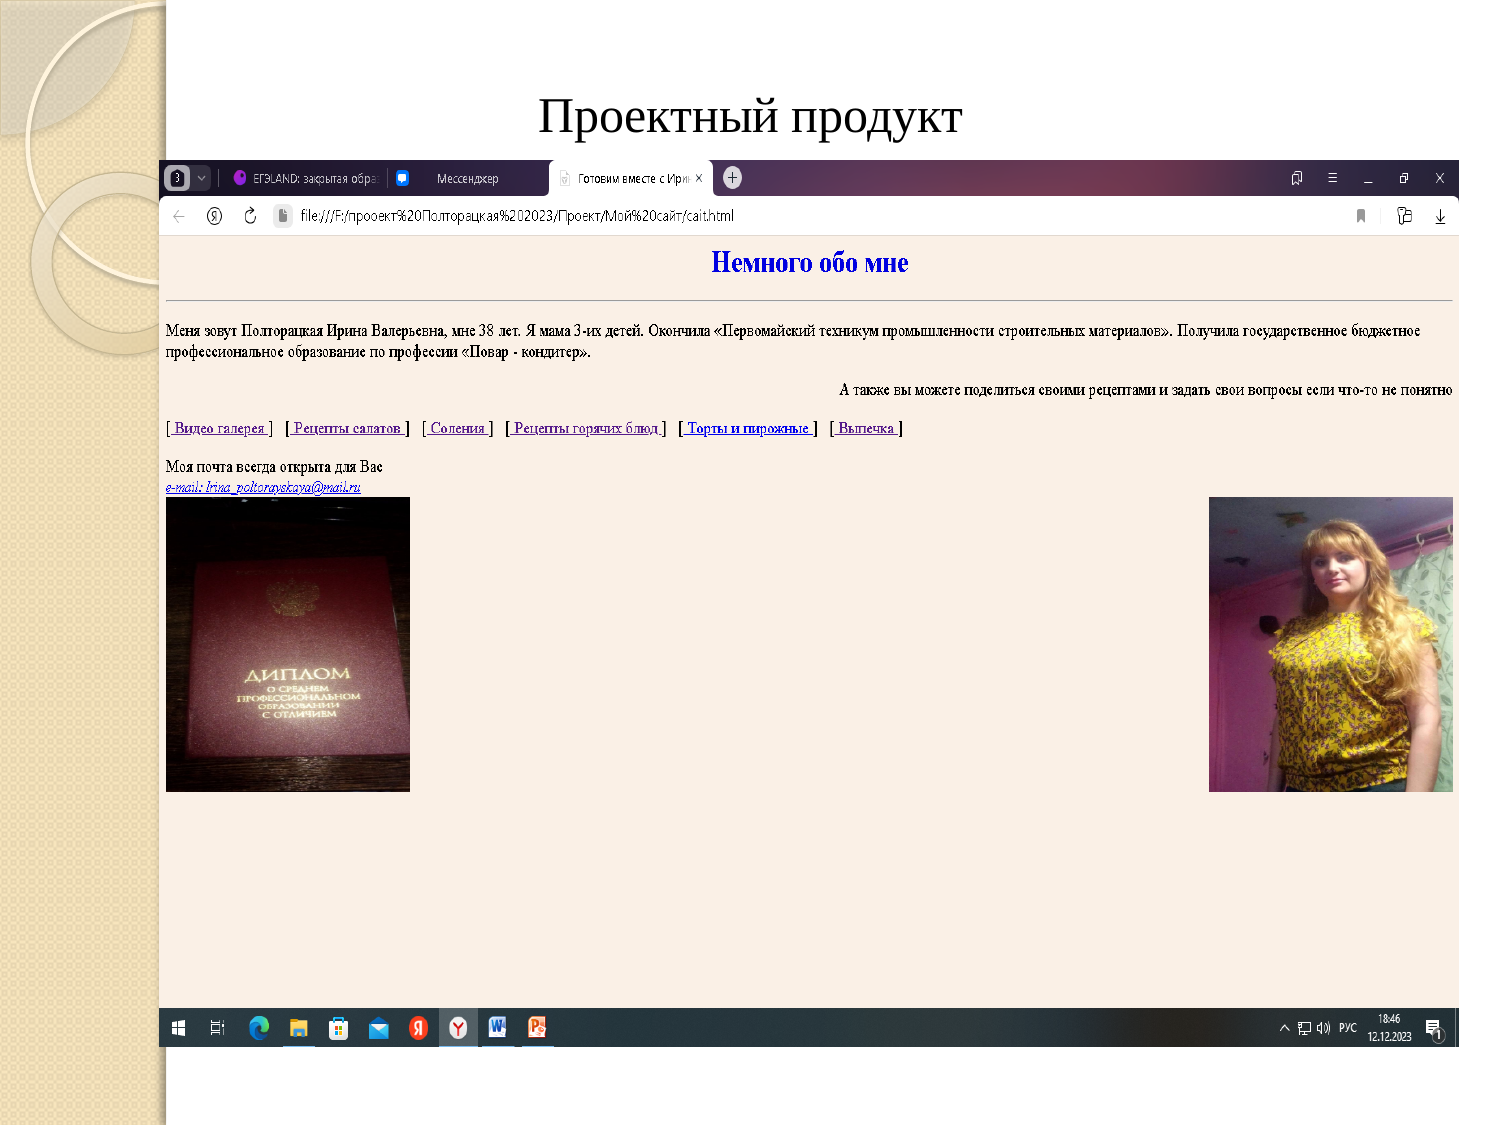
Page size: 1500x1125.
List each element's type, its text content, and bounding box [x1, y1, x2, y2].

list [159, 160, 1459, 1047]
title Проектный продукт [135, 19, 1366, 207]
